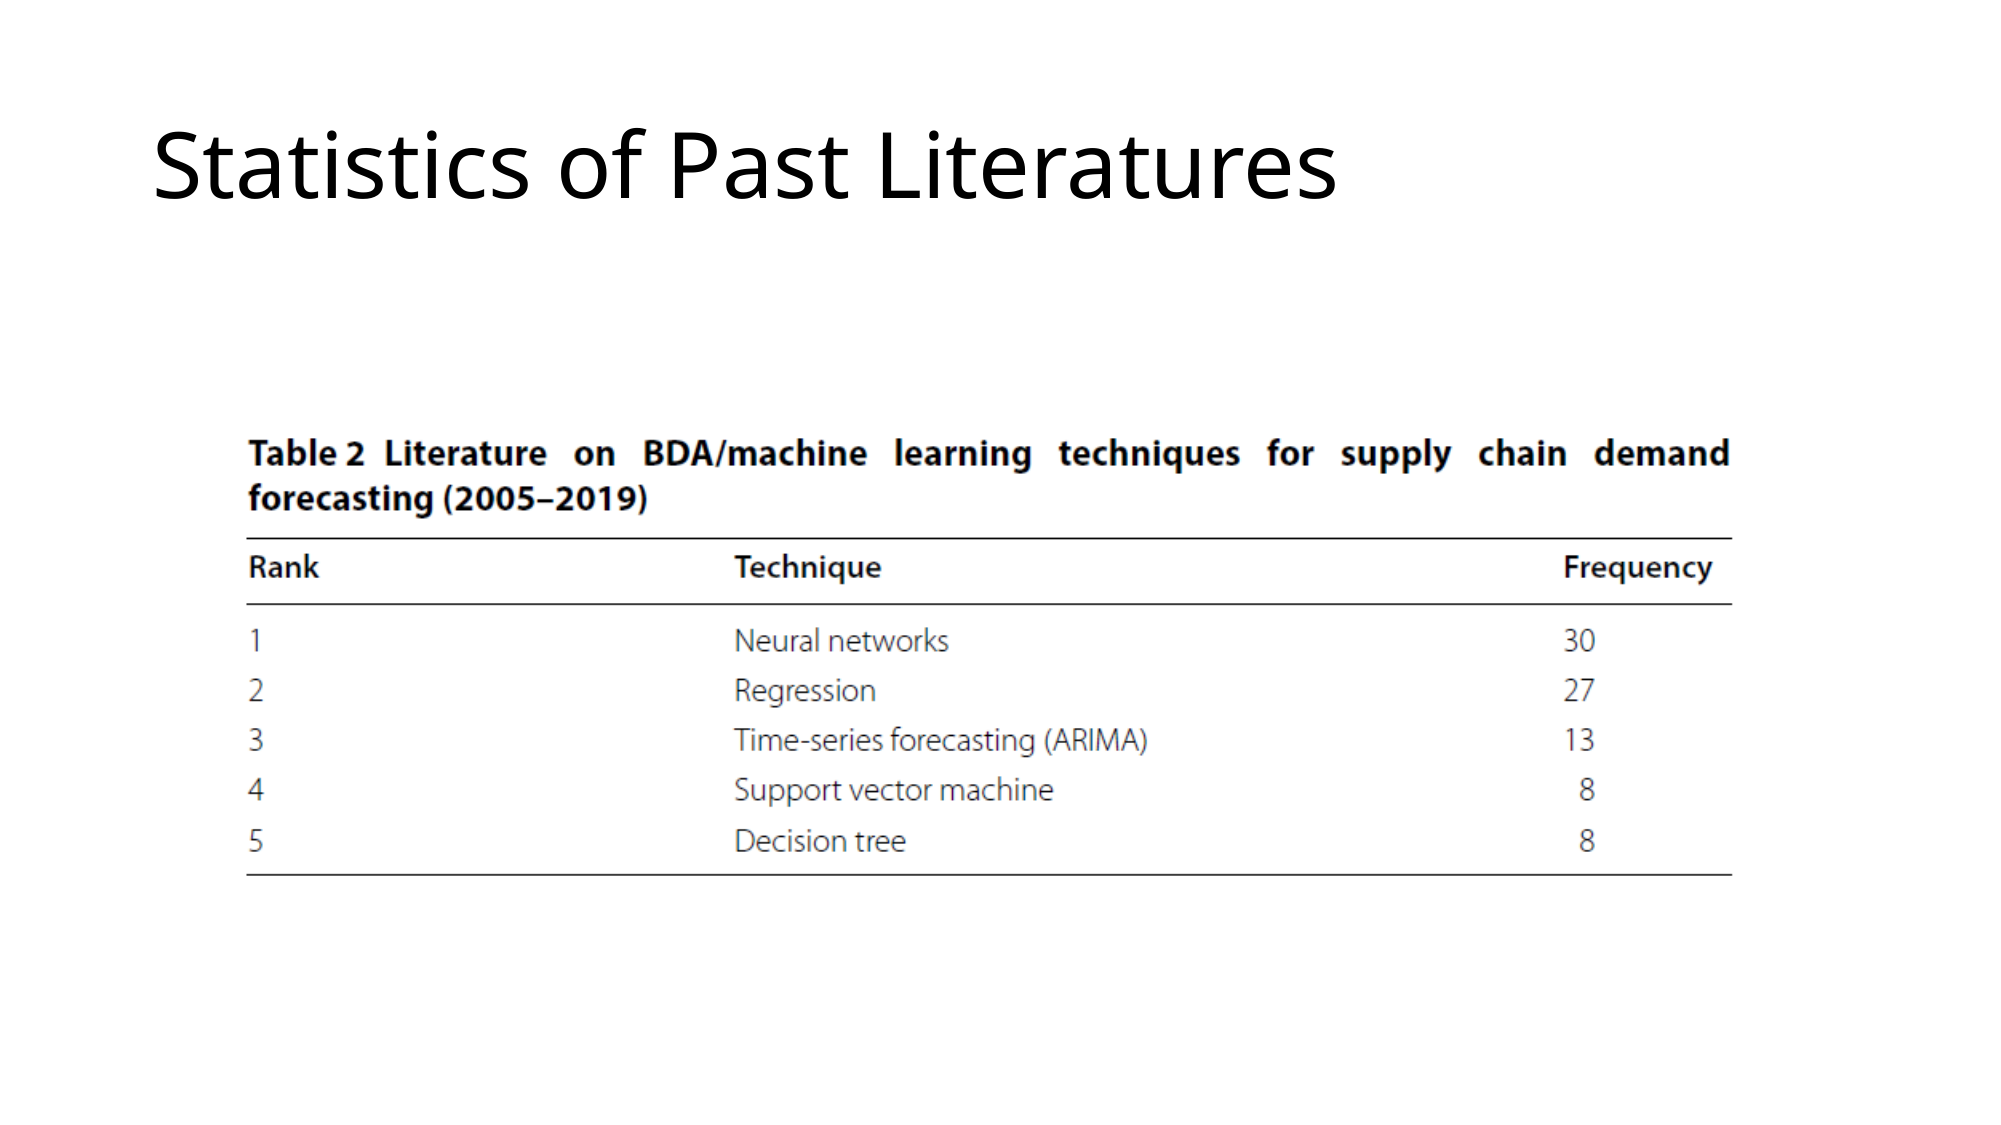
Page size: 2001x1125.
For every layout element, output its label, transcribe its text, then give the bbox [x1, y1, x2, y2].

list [226, 413, 1774, 892]
title Statistics of Past Literatures [137, 59, 1863, 278]
